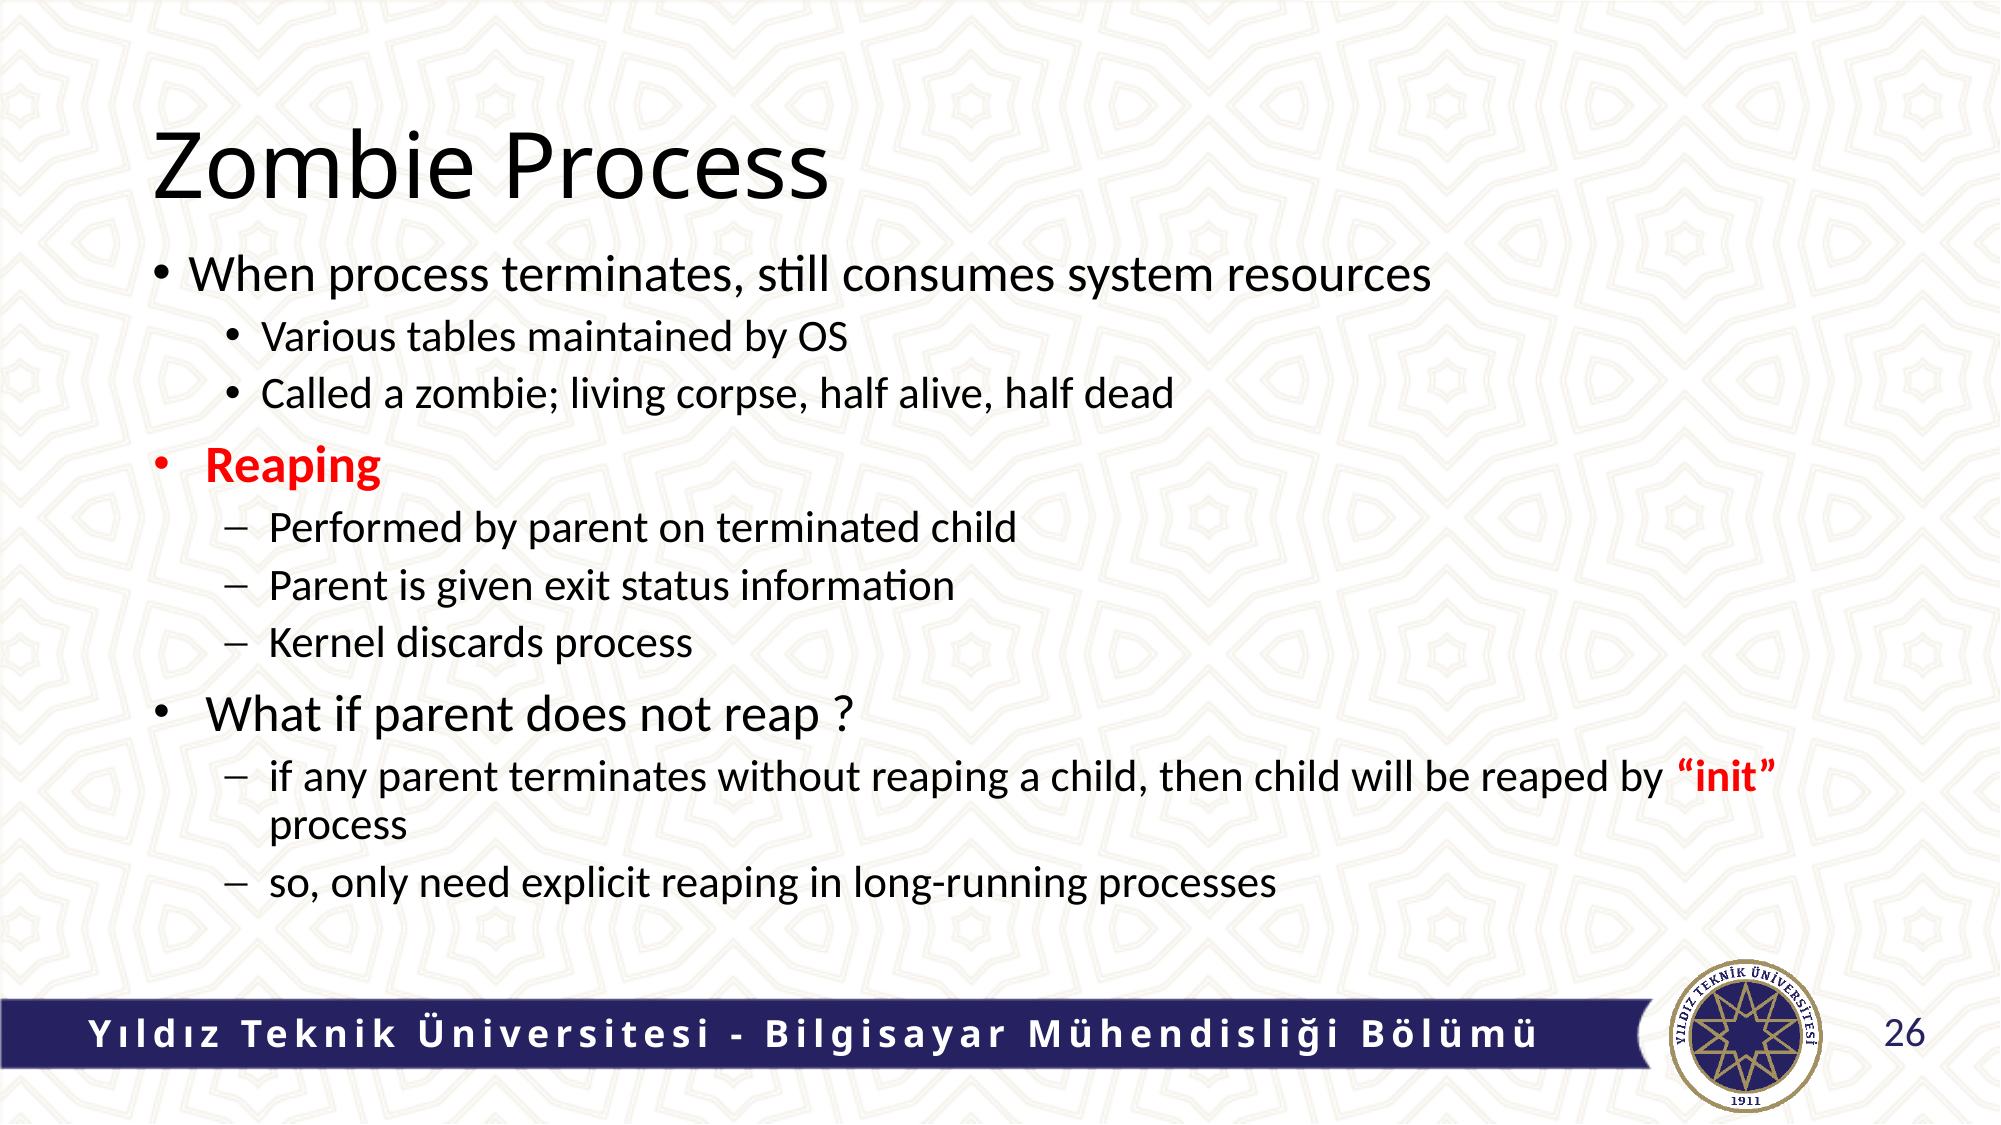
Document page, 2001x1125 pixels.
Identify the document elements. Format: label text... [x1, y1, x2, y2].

picture [0, 0, 2000, 1125]
text_box Yıldız Teknik Üniversitesi - Bilgisayar Mühendisliği Bölümü [0, 997, 1627, 1069]
text_box Zombie Process [137, 59, 1863, 239]
text_box 26 [1827, 1000, 1983, 1060]
text_box When process terminates, still consumes system resources Various tables maintained by OS Called a zombie; living corpse, half alive, half dead Reaping Performed by parent on terminated child Parent is given exit status information Kernel discards process What if parent does not reap ? if any parent terminates without reaping a child, then child will be reaped by “init” process so, only need explicit reaping in long-running processes [137, 239, 1863, 921]
